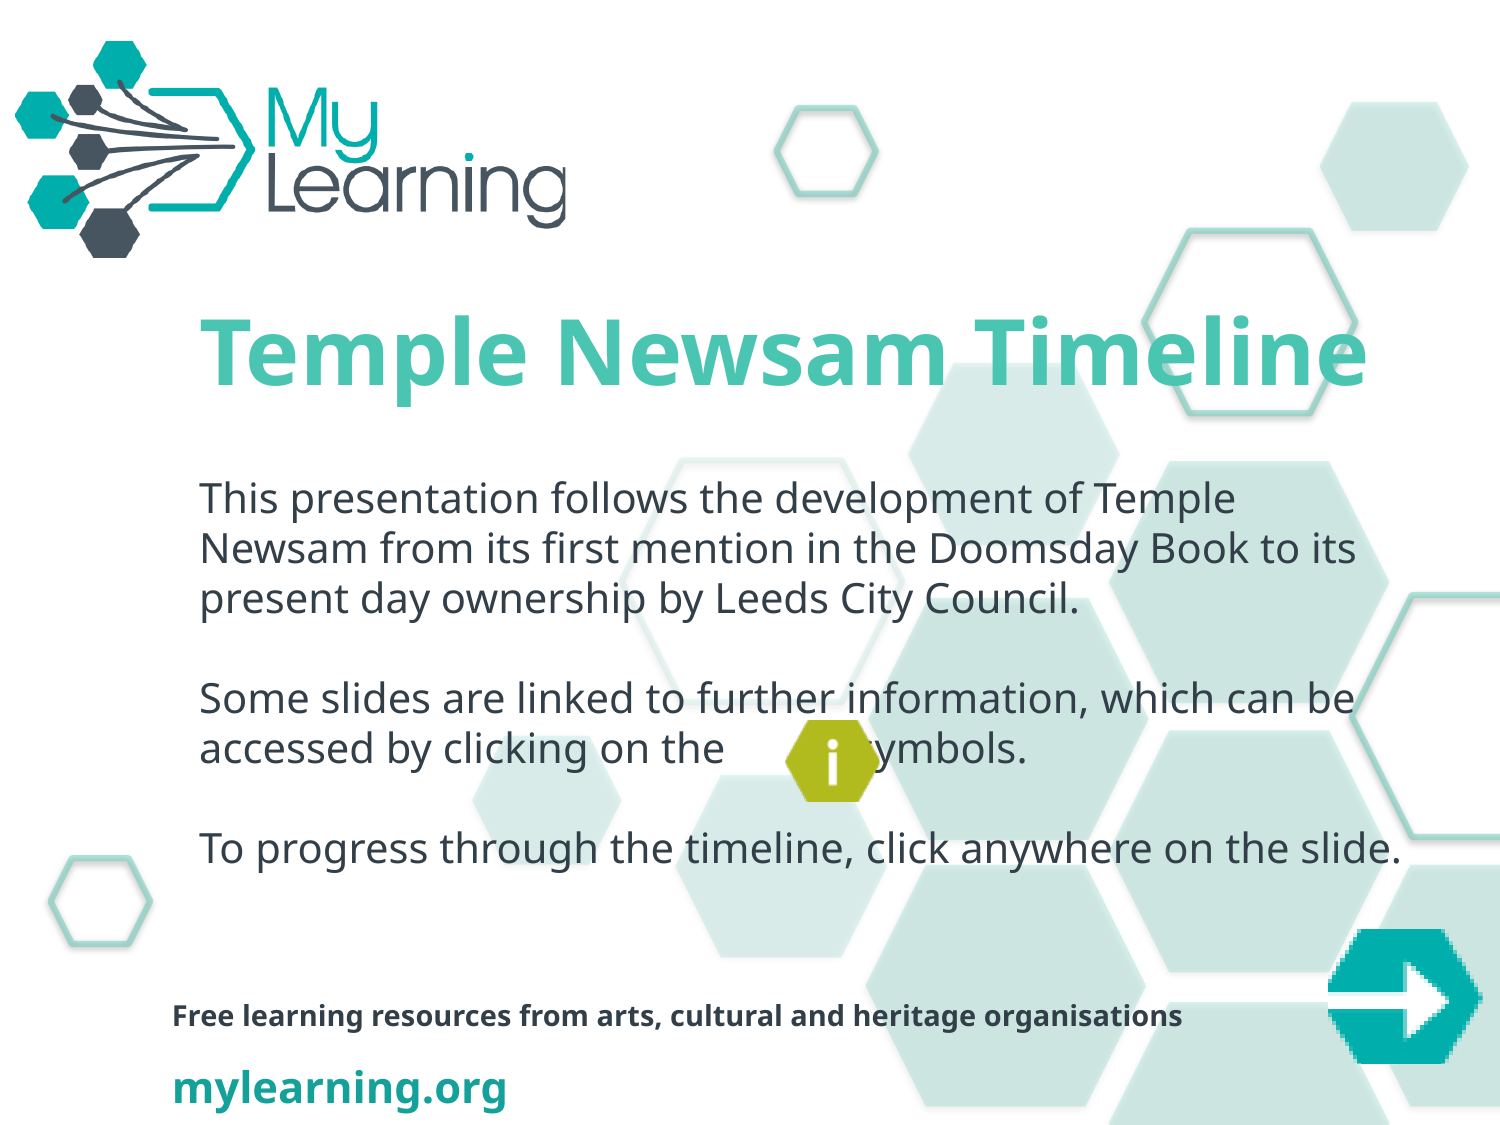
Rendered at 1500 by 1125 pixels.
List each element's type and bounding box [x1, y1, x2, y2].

picture [784, 719, 880, 802]
text_box [50, 101, 1500, 1125]
picture [14, 41, 566, 258]
picture [1327, 929, 1483, 1064]
